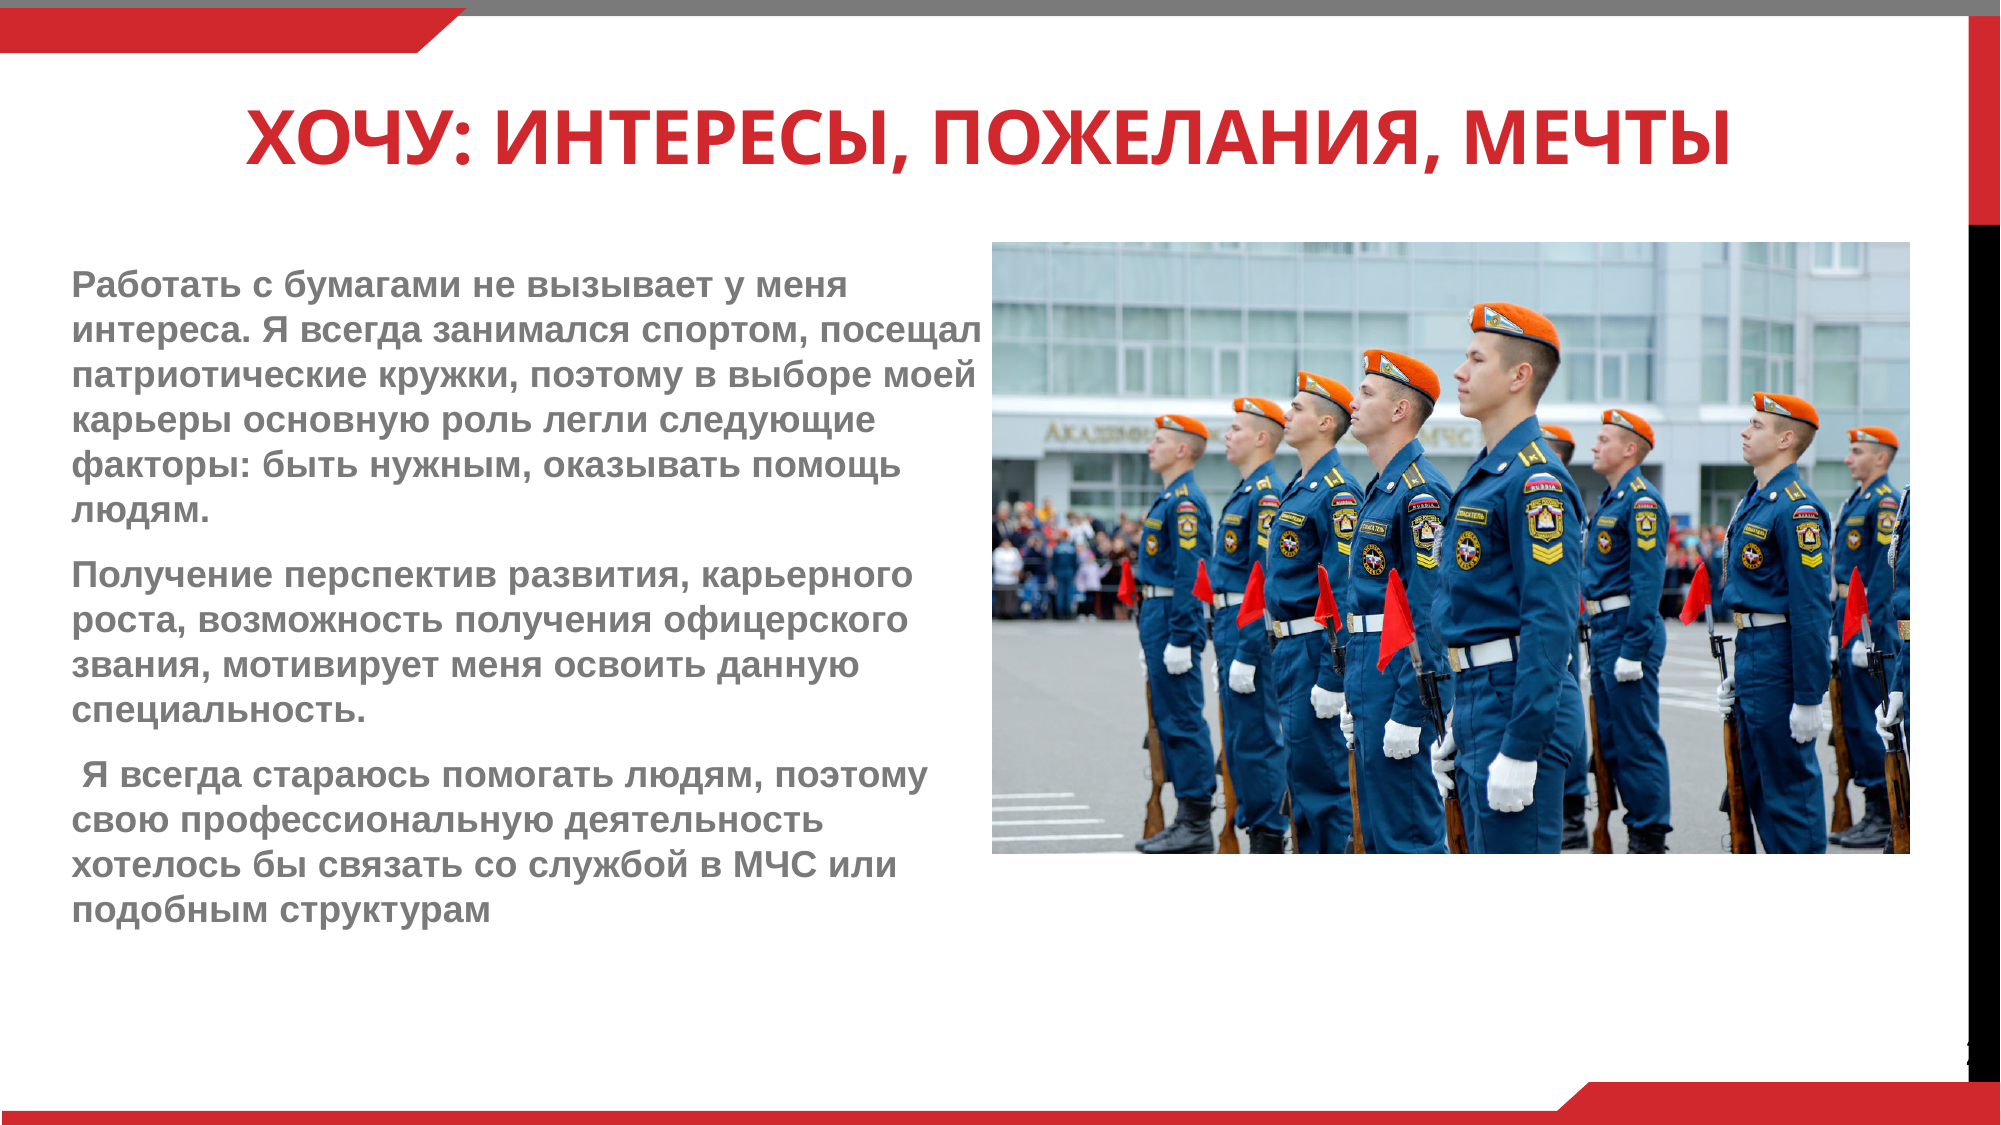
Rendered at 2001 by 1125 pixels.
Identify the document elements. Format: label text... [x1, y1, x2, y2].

title ХОЧУ: интересы, пожелания, мечты [137, 59, 1863, 252]
list Работать с бумагами не вызывает у меня интереса. Я всегда занимался спортом, посещал патриотические кружки, поэтому в выборе моей карьеры основную роль легли следующие факторы: быть нужным, оказывать помощь людям. Получение перспектив развития, карьерного роста, возможность получения офицерского звания, мотивирует меня освоить данную специальность. Я всегда стараюсь помогать людям, поэтому свою профессиональную деятельность хотелось бы связать со службой в МЧС или подобным структурам [56, 252, 1000, 991]
text_box 2 [1950, 1020, 2000, 1080]
picture [992, 241, 1910, 854]
